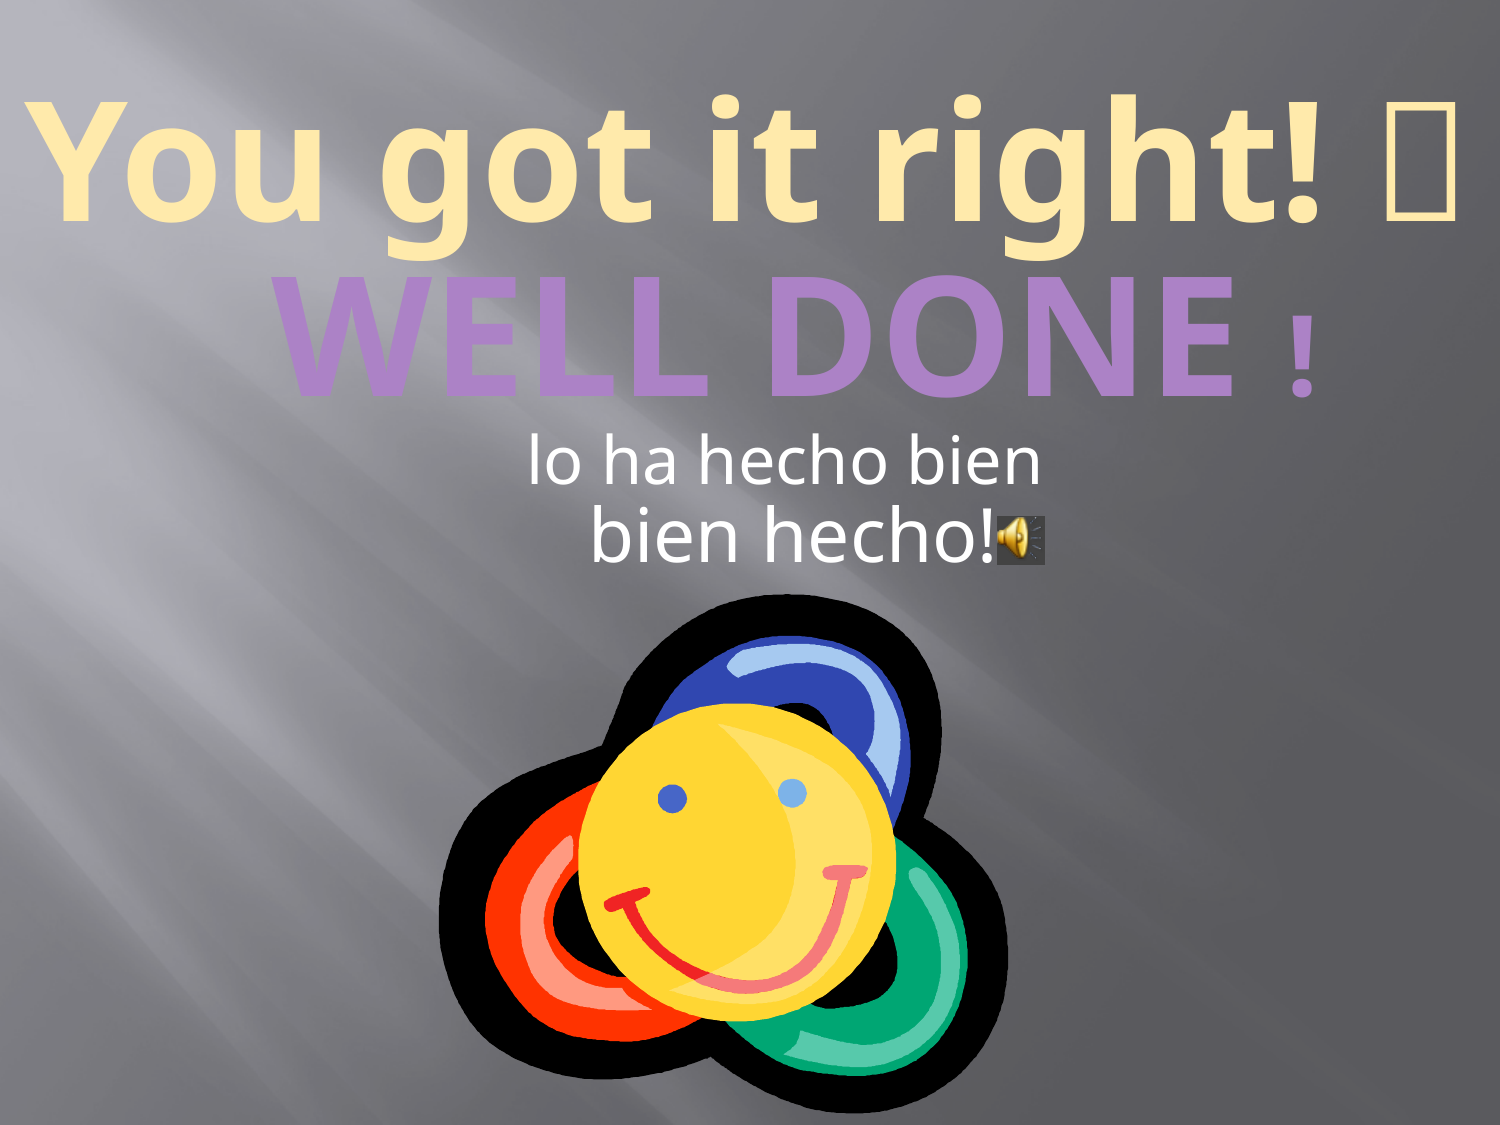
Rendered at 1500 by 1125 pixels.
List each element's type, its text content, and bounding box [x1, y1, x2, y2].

text_box lo ha hecho bien [511, 410, 1060, 505]
text_box bien hecho! [573, 480, 1013, 582]
picture [433, 582, 1020, 1125]
text_box WELL DONE ! [256, 222, 1334, 438]
picture [995, 515, 1047, 566]
text_box You got it right!  [9, 46, 1487, 262]
